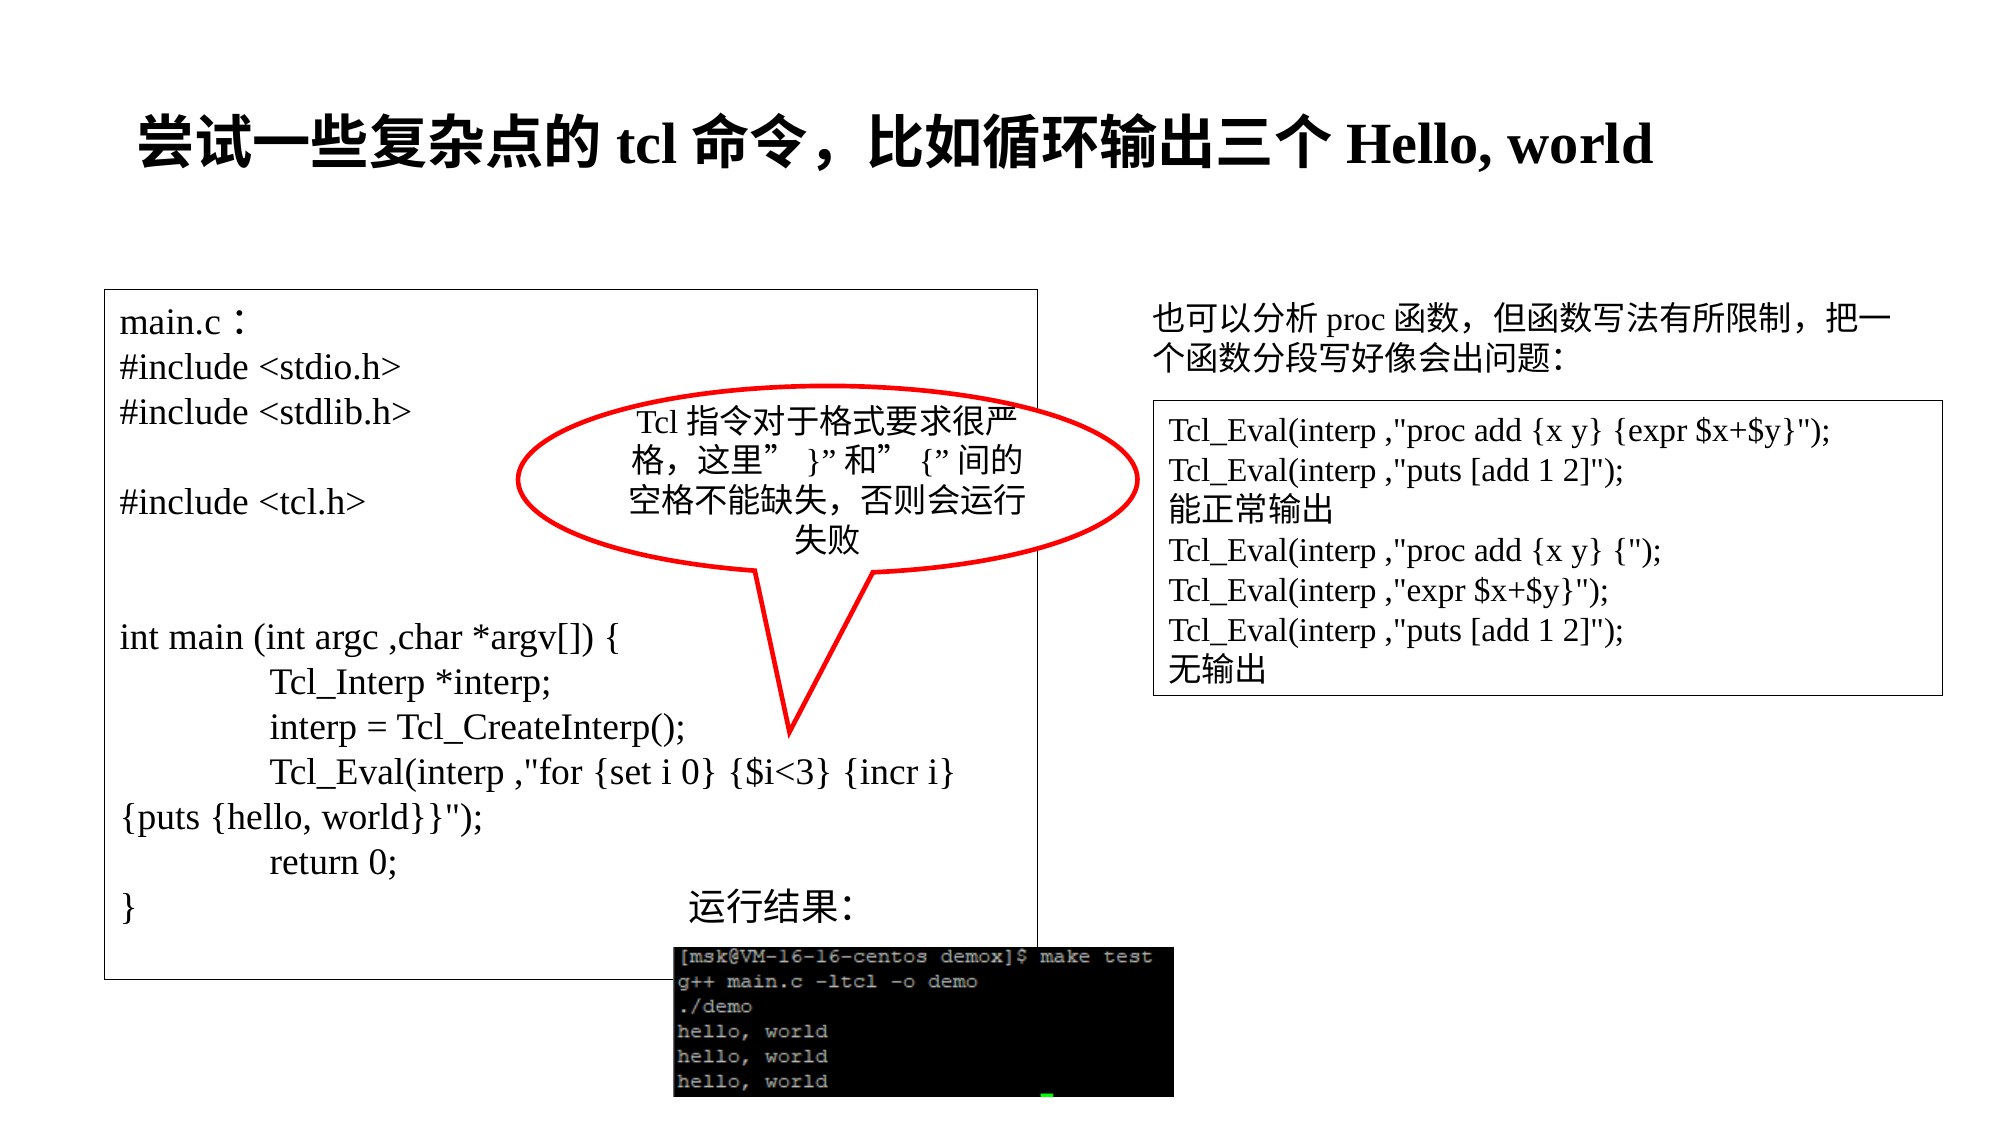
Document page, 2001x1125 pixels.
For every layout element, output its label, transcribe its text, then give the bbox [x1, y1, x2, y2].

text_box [672, 875, 1174, 1097]
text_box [104, 289, 1138, 987]
title 尝试一些复杂点的tcl命令，比如循环输出三个Hello, world [121, 49, 1847, 196]
text_box 也可以分析proc函数，但函数写法有所限制，把一个函数分段写好像会出问题： [1138, 289, 1921, 385]
text_box Tcl_Eval(interp ,"proc add {x y} {expr $x+$y}"); Tcl_Eval(interp ,"puts [add 1 2]"); 能正常输出 Tcl_Eval(interp ,"proc add {x y} {"); Tcl_Eval(interp ,"expr $x+$y}"); Tcl_Eval(interp ,"puts [add 1 2]"); 无输出 [1153, 400, 1943, 696]
